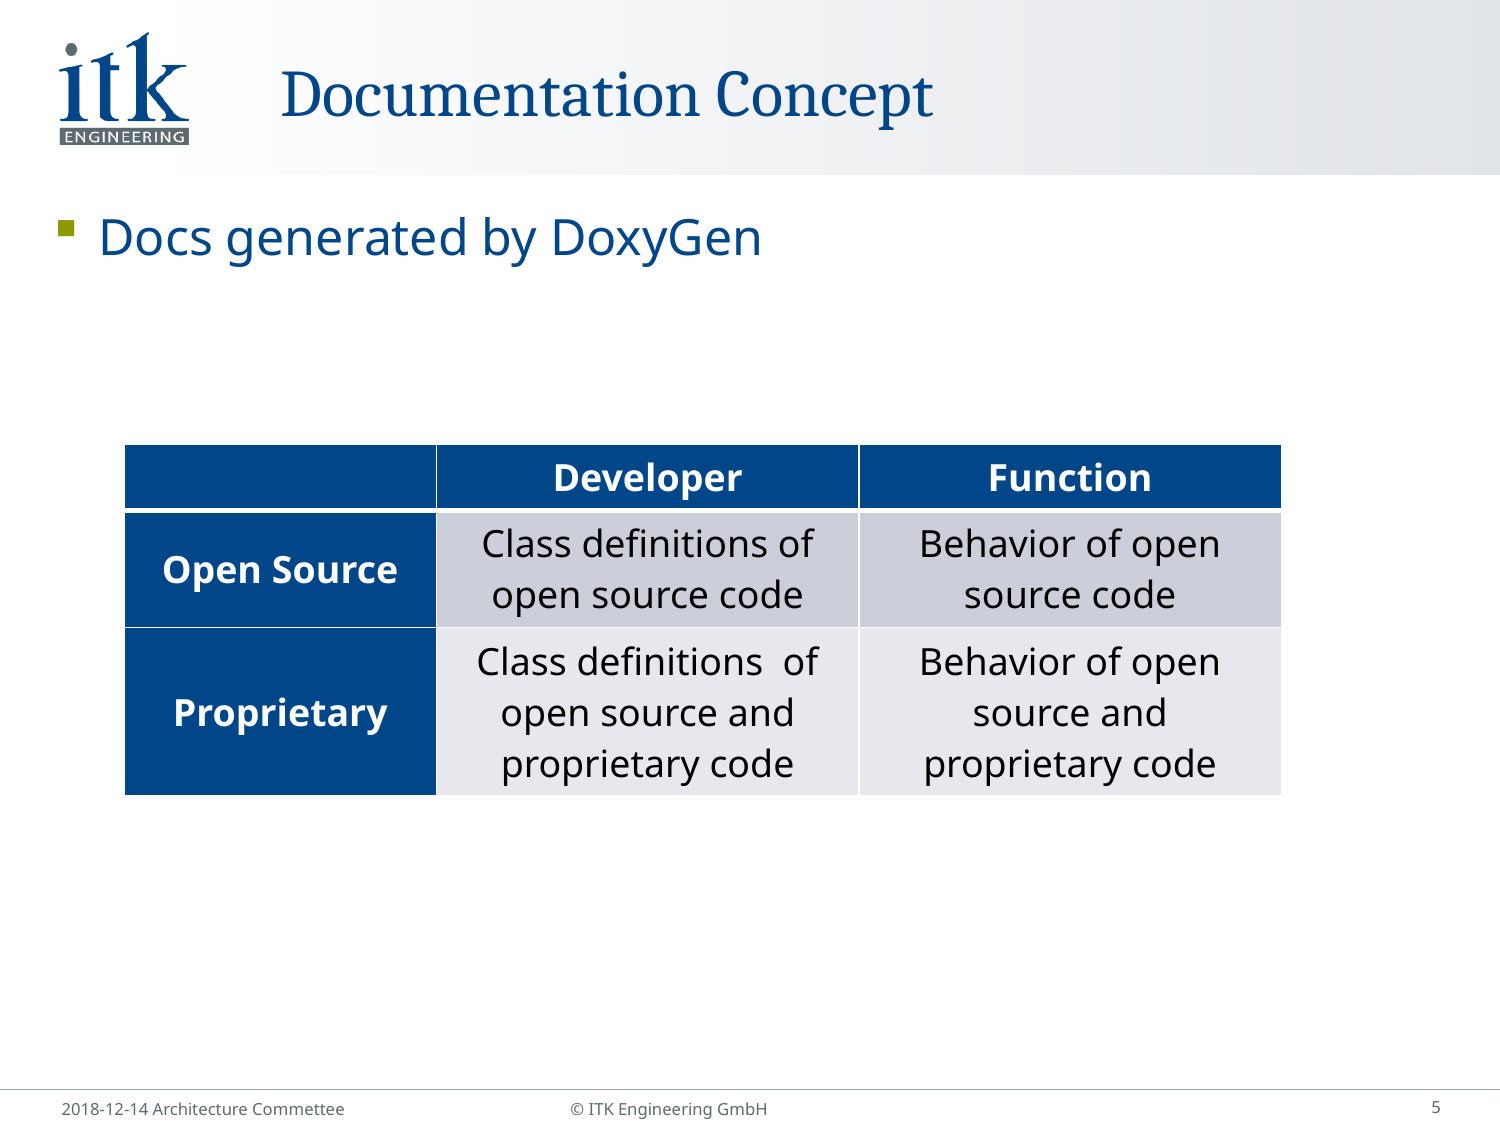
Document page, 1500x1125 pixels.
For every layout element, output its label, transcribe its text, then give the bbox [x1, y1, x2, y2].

table_cell Behavior of open source code [860, 513, 1281, 627]
table_header Developer [437, 445, 858, 508]
table_cell Open Source [125, 513, 436, 627]
table_cell Class definitions of open source and proprietary code [437, 628, 858, 795]
title Documentation Concept [265, 17, 1442, 161]
slide_number 5 [1322, 1092, 1441, 1125]
picture [59, 32, 189, 145]
table_header [125, 445, 436, 508]
table_cell Proprietary [125, 628, 436, 795]
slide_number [46, 1092, 401, 1125]
table_cell Class definitions of open source code [437, 513, 858, 627]
footer © ITK Engineering GmbH [442, 1092, 1058, 1125]
table_header Function [860, 445, 1281, 508]
table_cell Behavior of open source and proprietary code [860, 628, 1281, 795]
list Docs generated by DoxyGen [53, 197, 1441, 1060]
